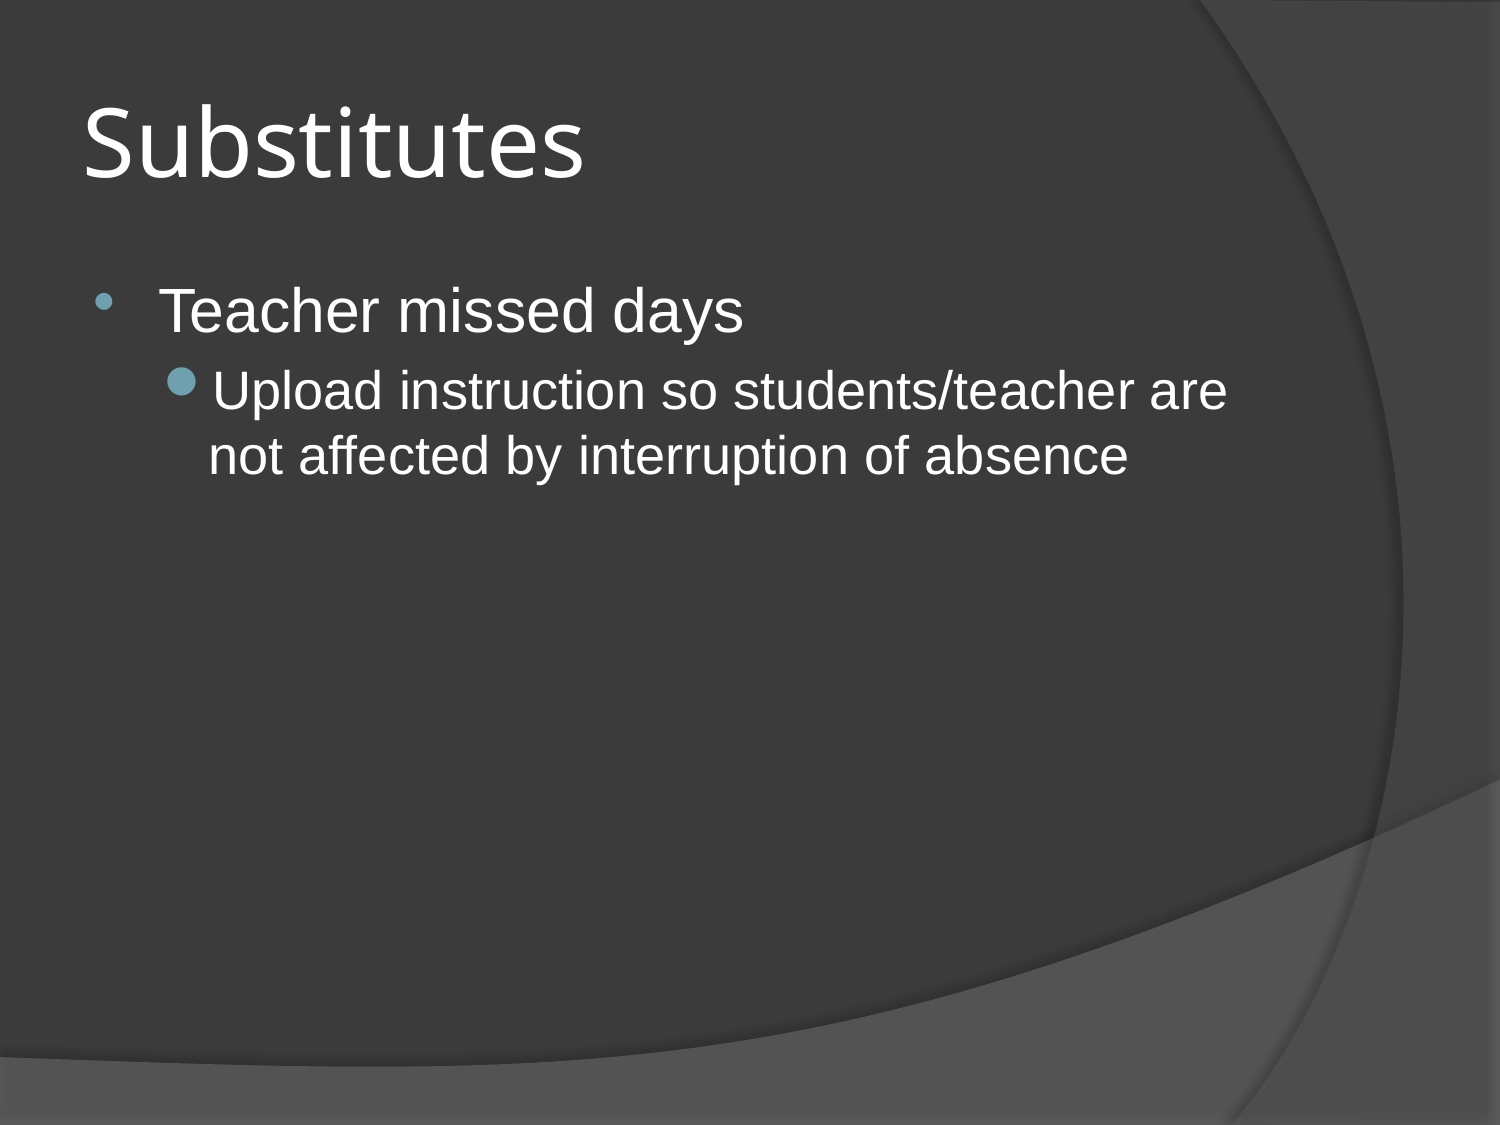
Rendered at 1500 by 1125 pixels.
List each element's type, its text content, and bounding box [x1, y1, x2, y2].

title Substitutes [75, 45, 1300, 233]
list Teacher missed days Upload instruction so students/teacher are not affected by interruption of absence [75, 262, 1300, 1005]
